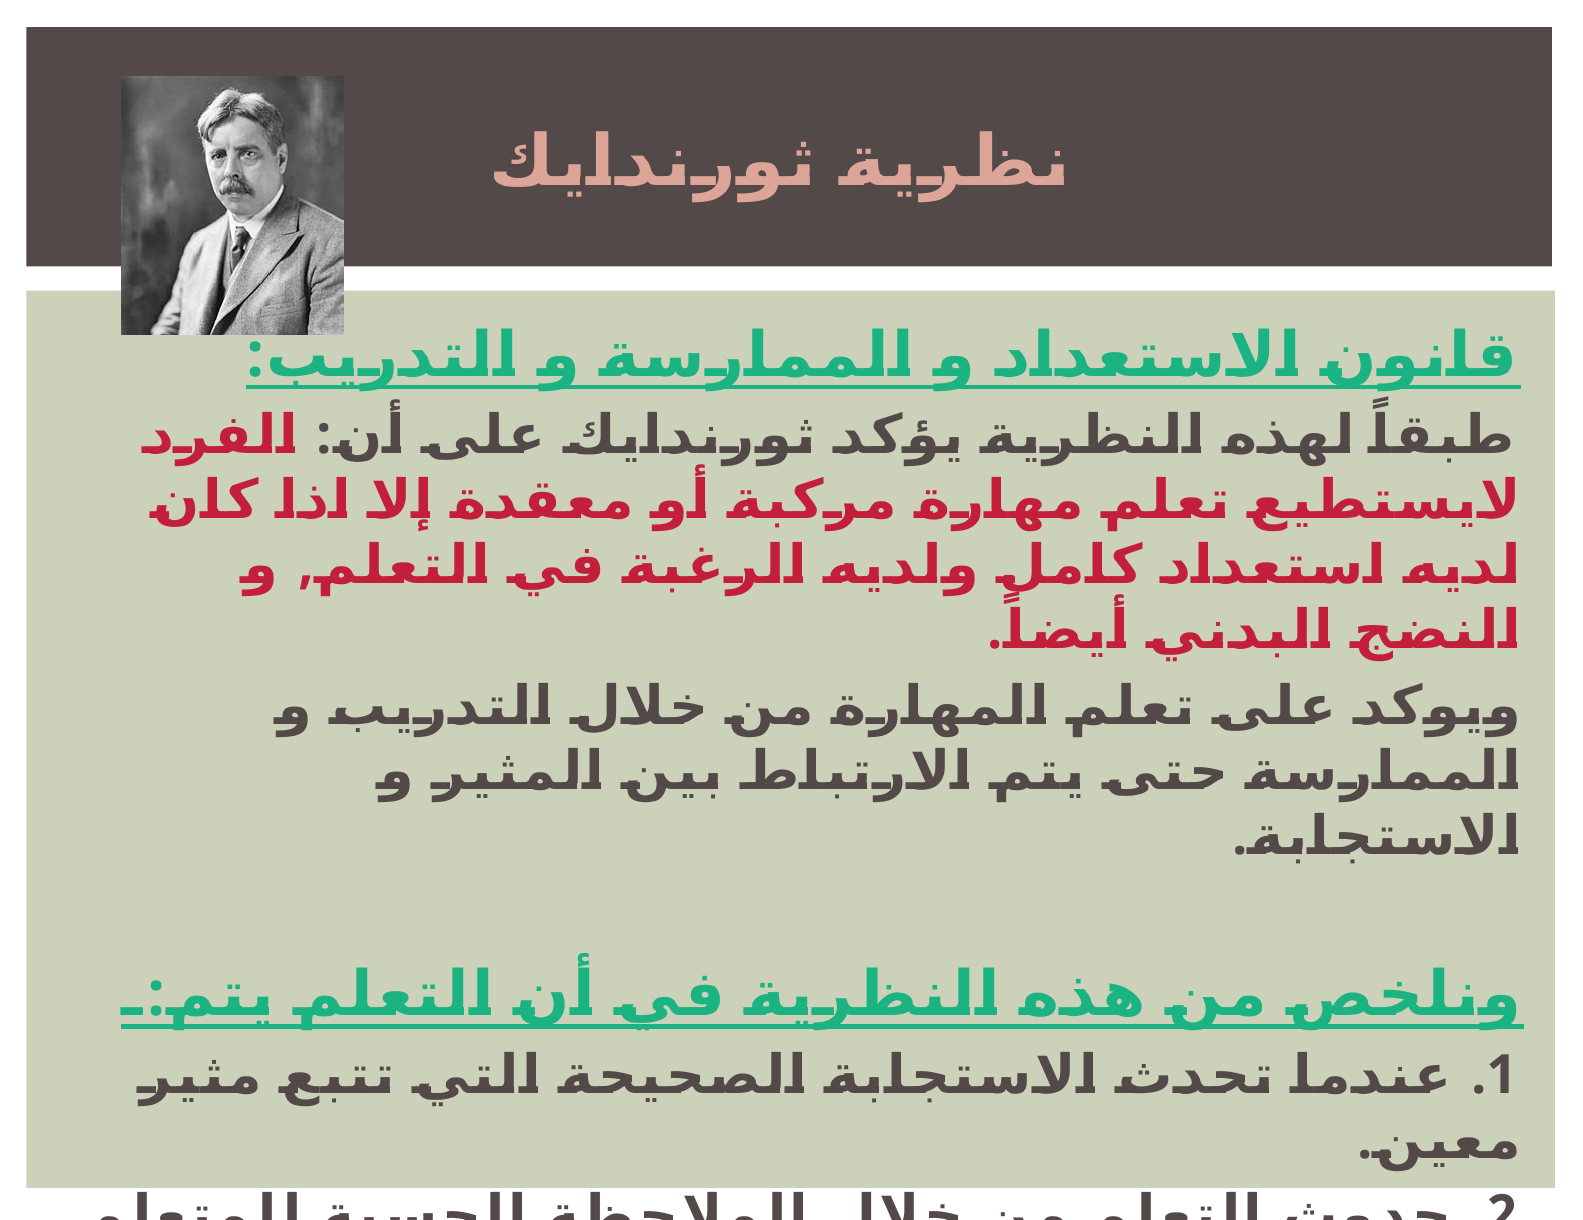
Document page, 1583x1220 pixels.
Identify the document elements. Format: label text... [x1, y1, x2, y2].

title نظرية ثورندايك [65, 63, 1517, 251]
list قانون الاستعداد و الممارسة و التدريب: طبقاً لهذه النظرية يؤكد ثورندايك على أن: الفرد لايستطيع تعلم مهارة مركبة أو معقدة إلا اذا كان لديه استعداد كامل ولديه الرغبة في التعلم, و النضج البدني أيضاً. ويوكد على تعلم المهارة من خلال التدريب و الممارسة حتى يتم الارتباط بين المثير و الاستجابة. ونلخص من هذه النظرية في أن التعلم يتم:ـ 1. عندما تحدث الاستجابة الصحيحة التي تتبع مثير معين. 2. حدوث التعلم من خلال الملاحظة الحسية للمتعلم خلال فترات زمنية. 3. يعتمد التعلم على أسلوب التعزيز. [65, 305, 1545, 1090]
picture [121, 76, 344, 336]
